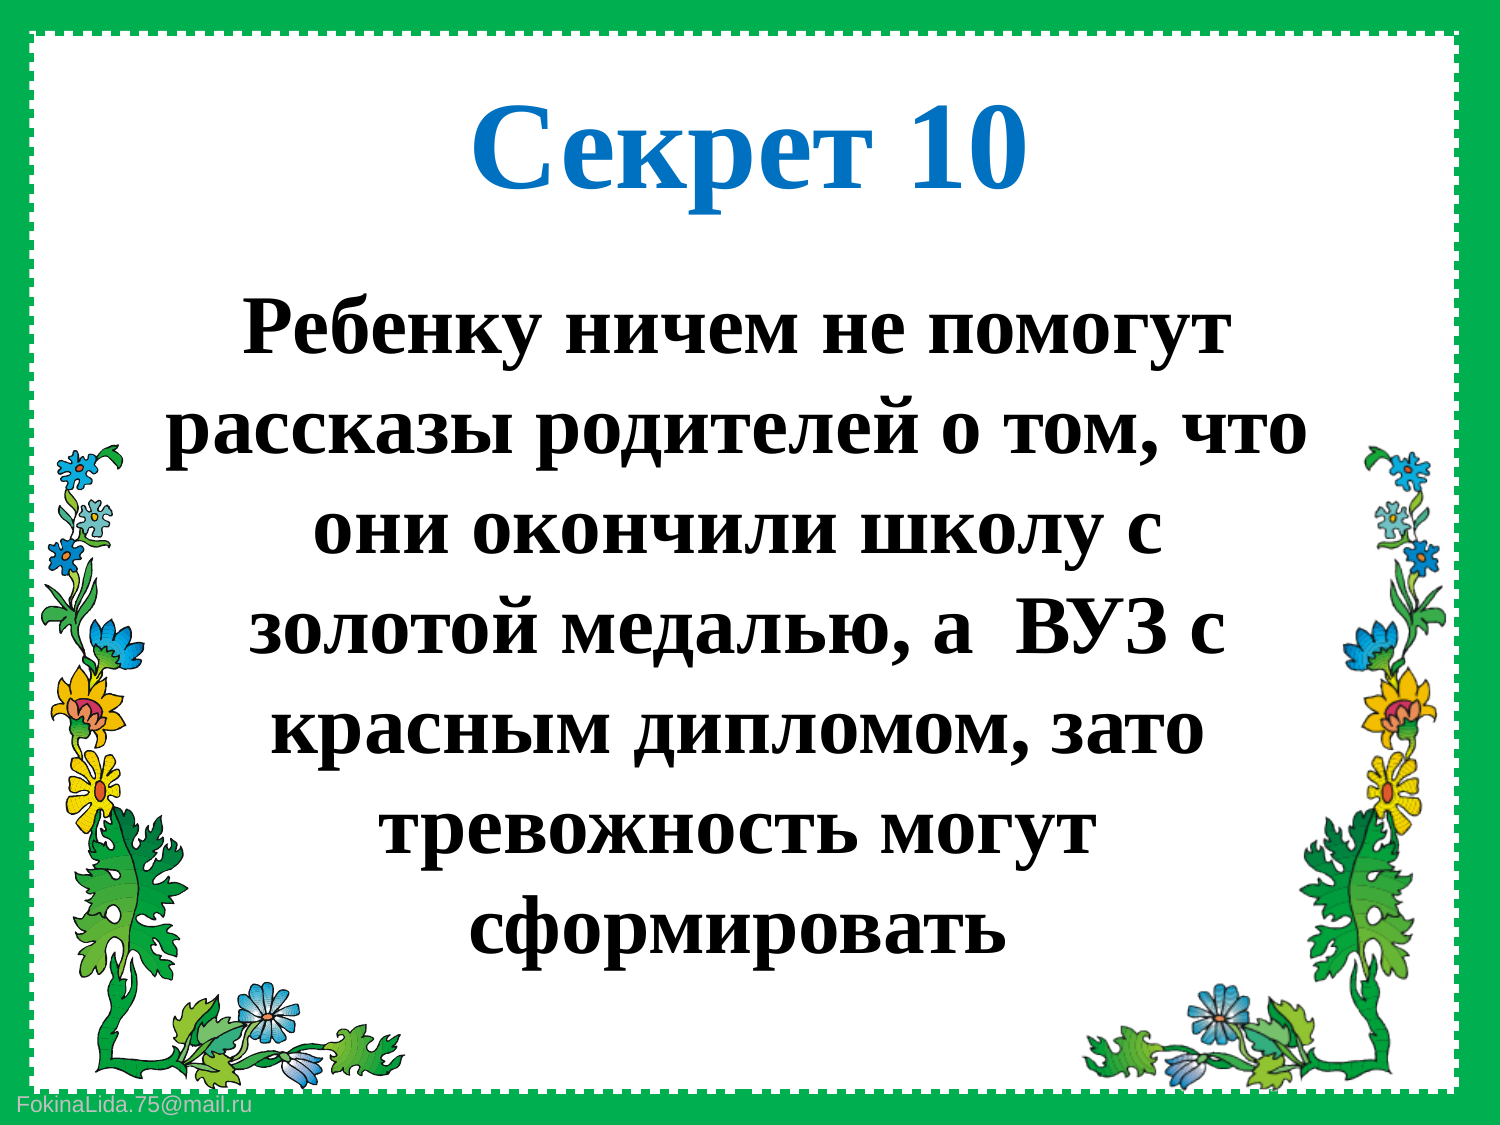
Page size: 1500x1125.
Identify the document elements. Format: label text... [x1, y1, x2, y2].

list Ребенку ничем не помогут рассказы родителей о том, что они окончили школу с золотой медалью, а ВУЗ с красным дипломом, зато тревожность могут сформировать [147, 262, 1329, 1005]
picture [1080, 444, 1448, 1093]
title Секрет 10 [75, 45, 1425, 233]
